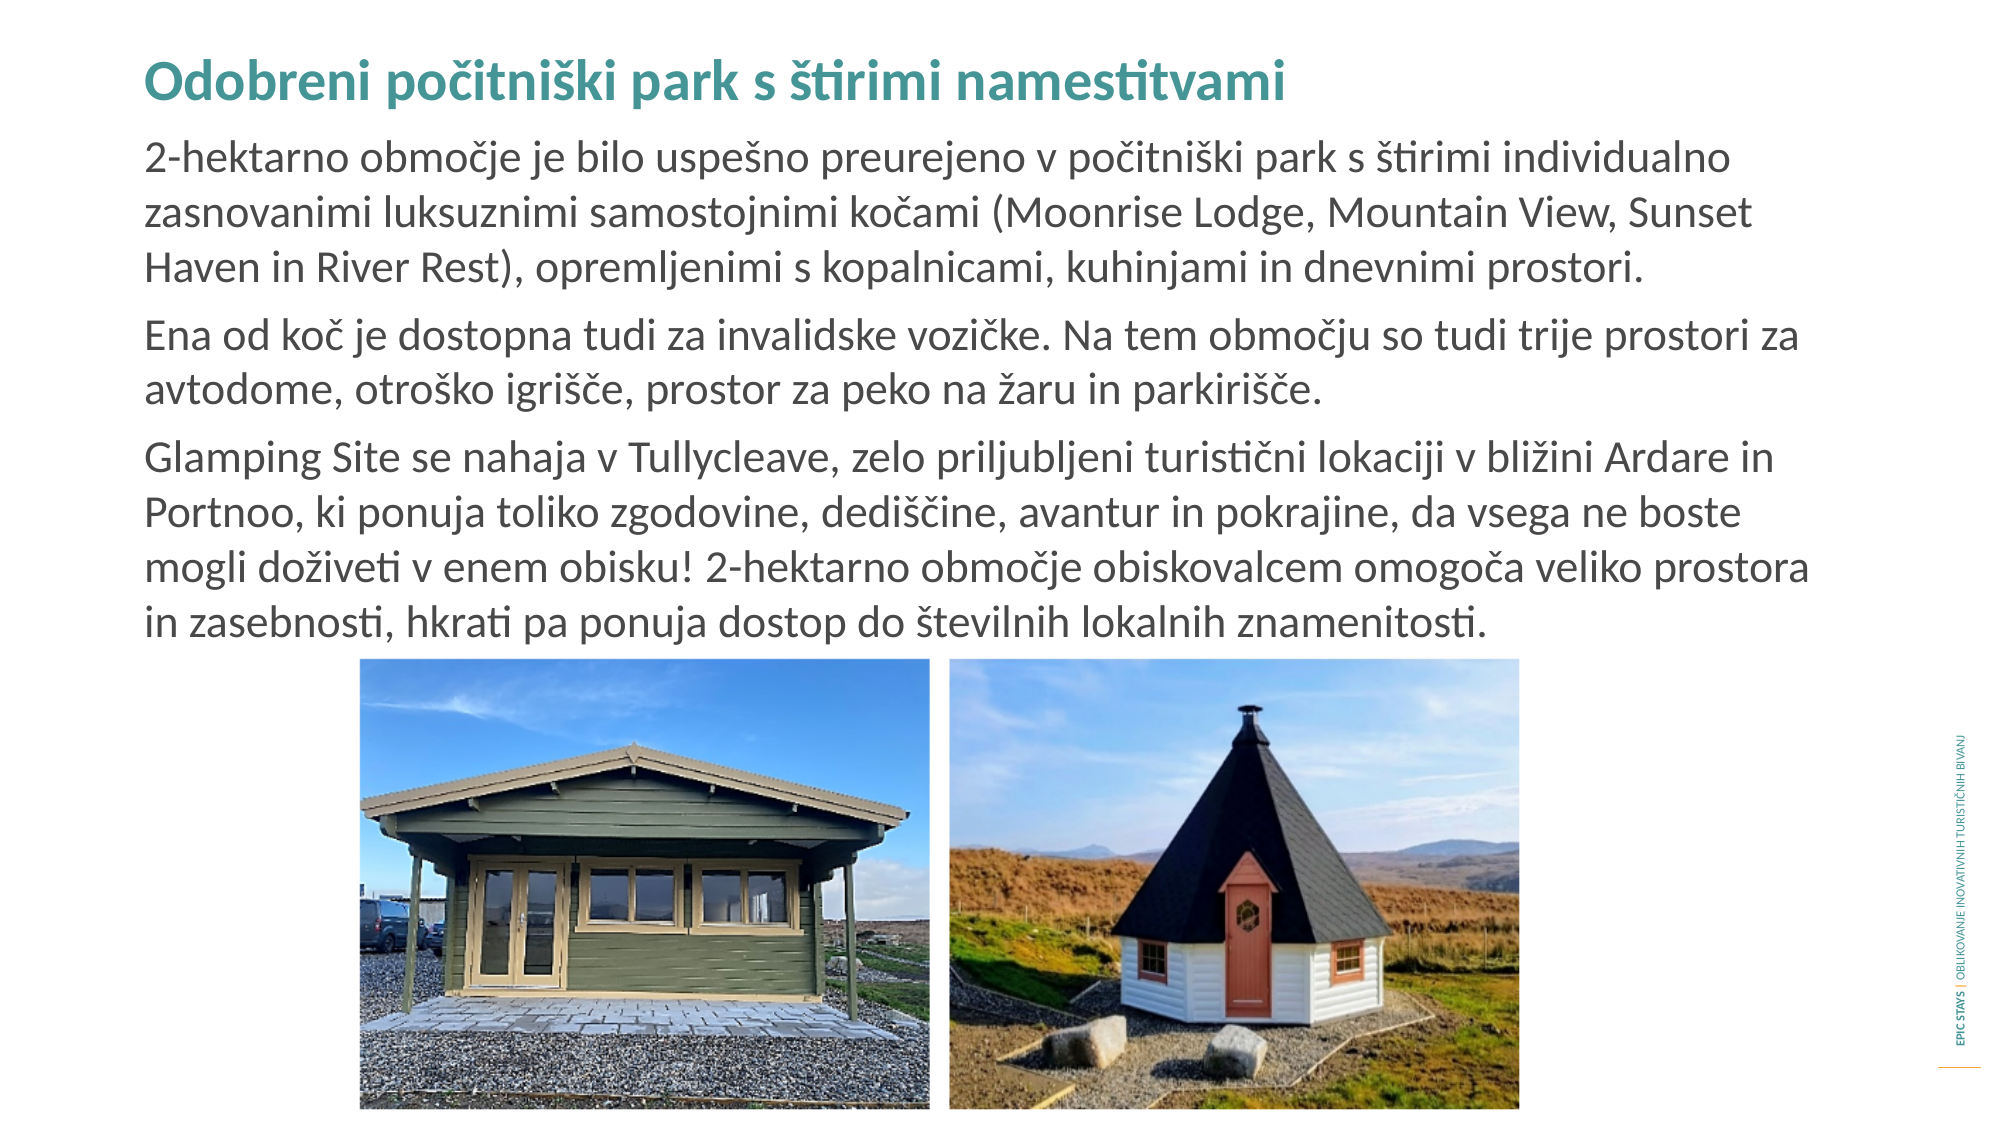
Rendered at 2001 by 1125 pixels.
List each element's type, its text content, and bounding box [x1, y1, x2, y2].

list Odobreni počitniški park s štirimi namestitvami [129, 34, 1871, 167]
picture [345, 645, 1535, 1125]
list 2-hektarno območje je bilo uspešno preurejeno v počitniški park s štirimi individualno zasnovanimi luksuznimi samostojnimi kočami (Moonrise Lodge, Mountain View, Sunset Haven in River Rest), opremljenimi s kopalnicami, kuhinjami in dnevnimi prostori. Ena od koč je dostopna tudi za invalidske vozičke. Na tem območju so tudi trije prostori za avtodome, otroško igrišče, prostor za peko na žaru in parkirišče. Glamping Site se nahaja v Tullycleave, zelo priljubljeni turistični lokaciji v bližini Ardare in Portnoo, ki ponuja toliko zgodovine, dediščine, avantur in pokrajine, da vsega ne boste mogli doživeti v enem obisku! 2-hektarno območje obiskovalcem omogoča veliko prostora in zasebnosti, hkrati pa ponuja dostop do številnih lokalnih znamenitosti. [129, 167, 1871, 694]
